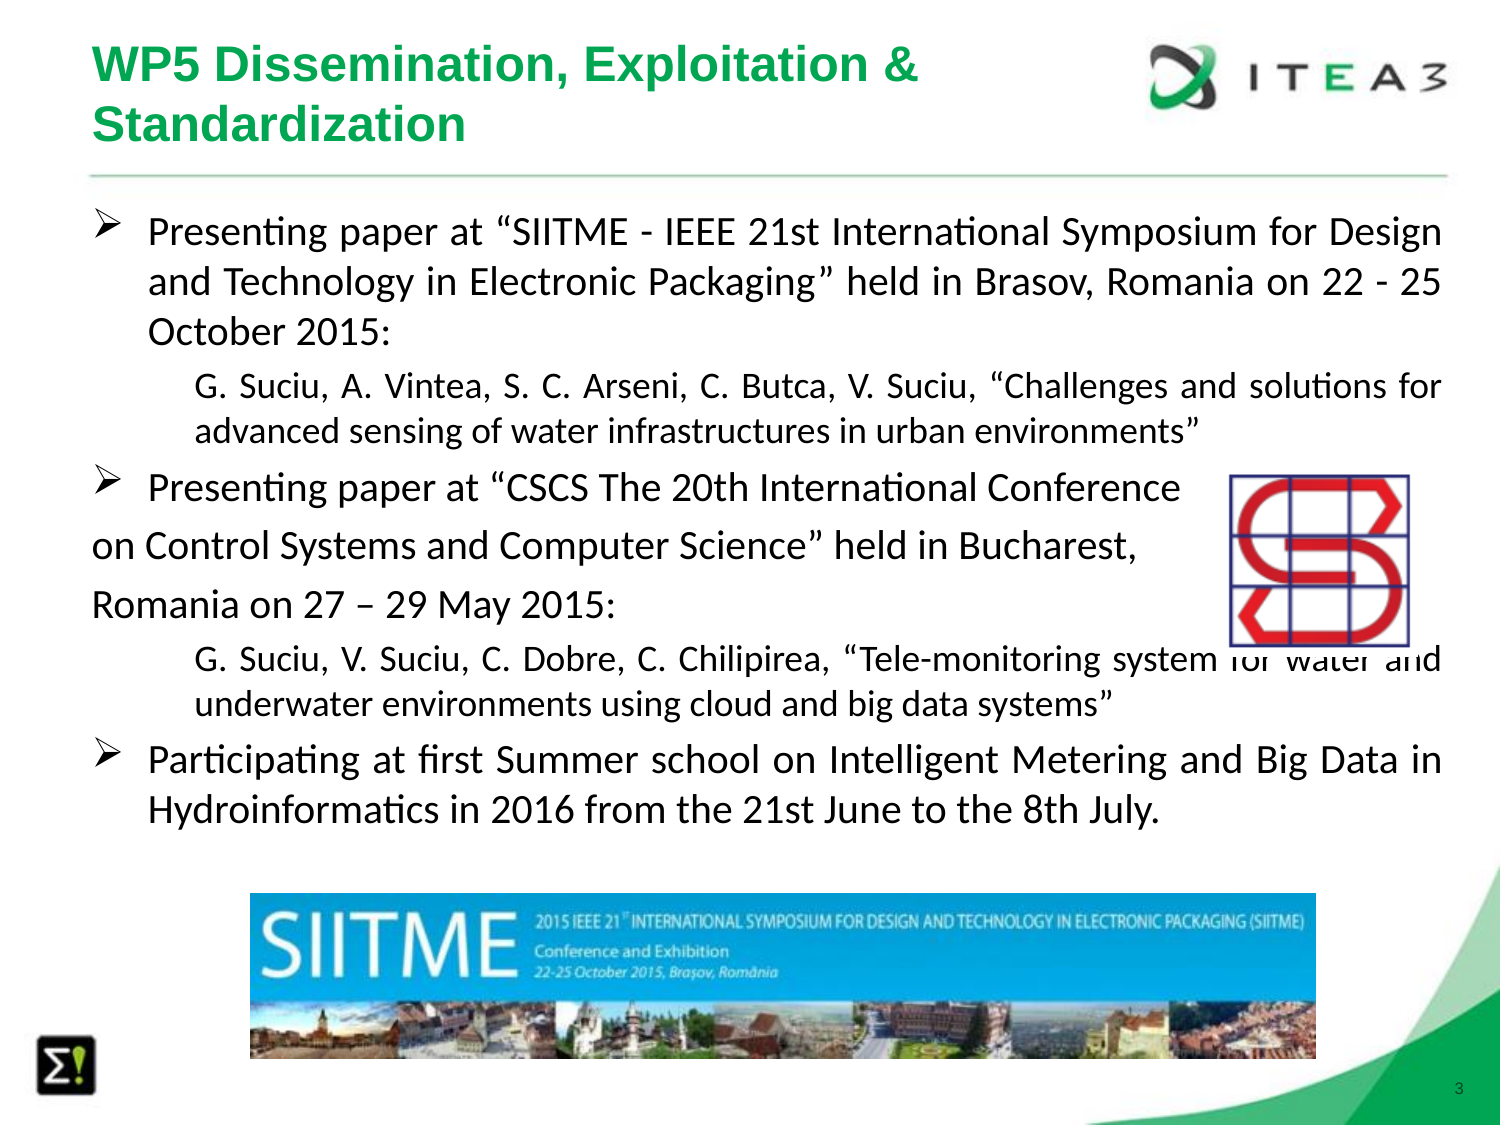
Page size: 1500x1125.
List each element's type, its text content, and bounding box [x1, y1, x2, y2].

picture [0, 0, 1500, 1125]
title WP5 Dissemination, Exploitation & Standardization [76, 23, 1099, 160]
list Presenting paper at “SIITME - IEEE 21st International Symposium for Design and Technology in Electronic Packaging” held in Brasov, Romania on 22 - 25 October 2015: G. Suciu, A. Vintea, S. C. Arseni, C. Butca, V. Suciu, “Challenges and solutions for advanced sensing of water infrastructures in urban environments” Presenting paper at “CSCS The 20th International Conference on Control Systems and Computer Science” held in Bucharest, Romania on 27 – 29 May 2015: G. Suciu, V. Suciu, C. Dobre, C. Chilipirea, “Tele-monitoring system for water and underwater environments using cloud and big data systems” Participating at first Summer school on Intelligent Metering and Big Data in Hydroinformatics in 2016 from the 21st June to the 8th July. [76, 196, 1459, 1059]
